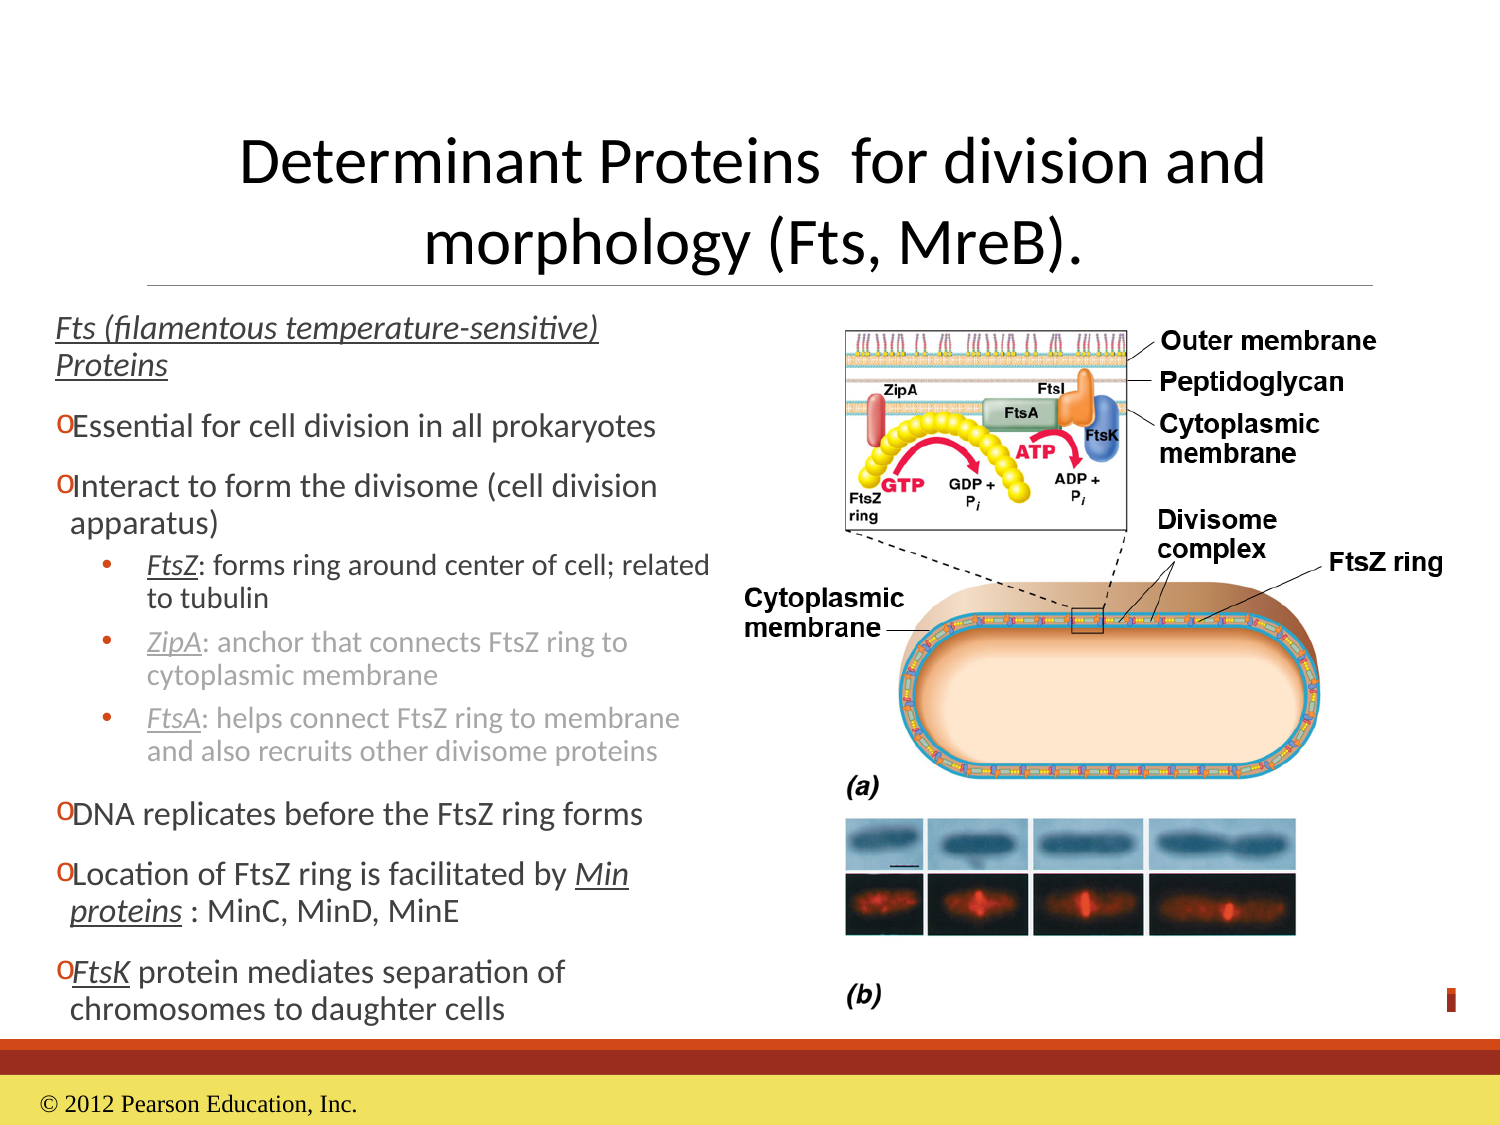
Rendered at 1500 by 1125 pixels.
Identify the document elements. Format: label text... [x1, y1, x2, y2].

list Fts (filamentous temperature-sensitive) Proteins Essential for cell division in all prokaryotes Interact to form the divisome (cell division apparatus) FtsZ: forms ring around center of cell; related to tubulin ZipA: anchor that connects FtsZ ring to cytoplasmic membrane FtsA: helps connect FtsZ ring to membrane and also recruits other divisome proteins DNA replicates before the FtsZ ring forms Location of FtsZ ring is facilitated by Min proteins : MinC, MinD, MinE FtsK protein mediates separation of chromosomes to daughter cells [55, 302, 717, 1043]
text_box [741, 316, 1457, 1013]
title Determinant Proteins for division and morphology (Fts, MreB). [135, 47, 1373, 285]
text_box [0, 1074, 1500, 1125]
